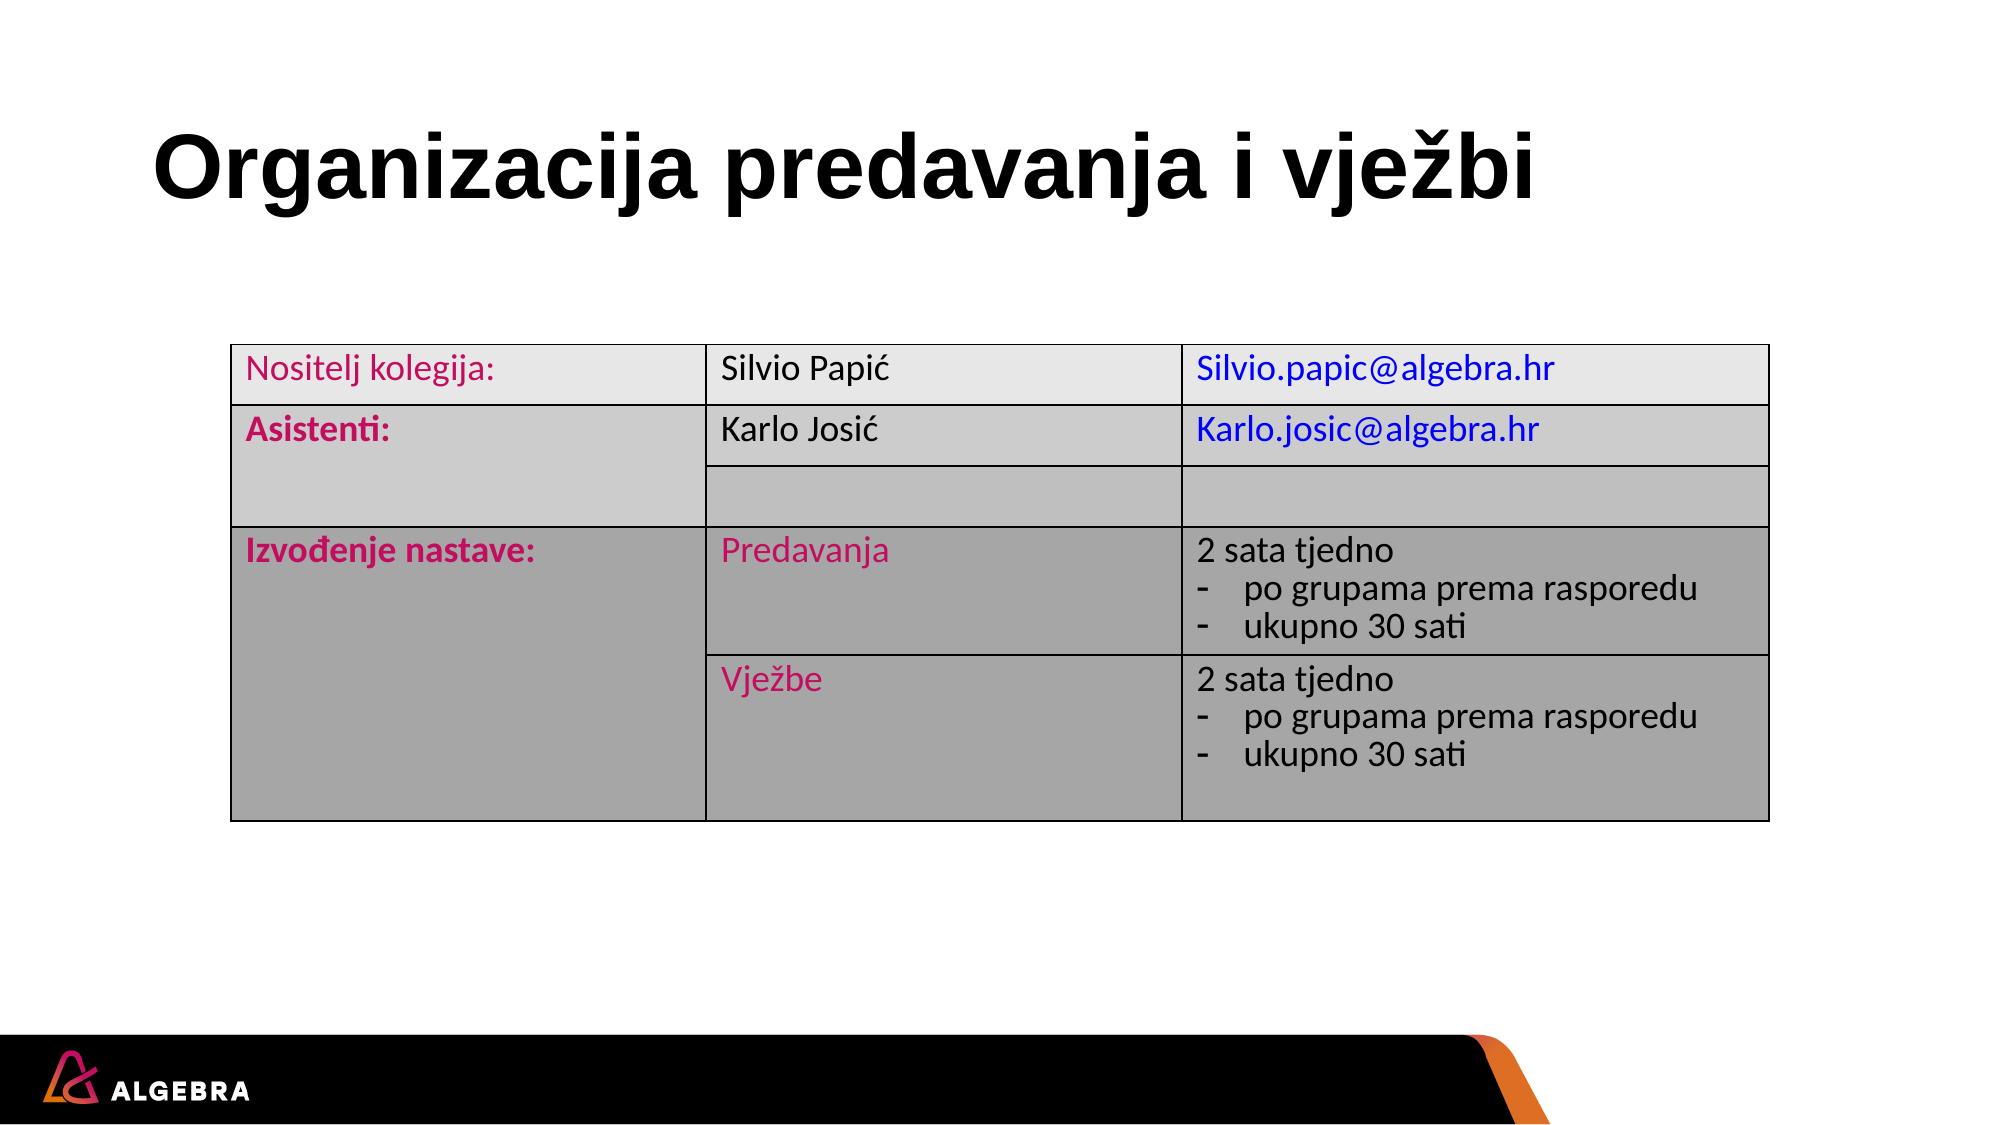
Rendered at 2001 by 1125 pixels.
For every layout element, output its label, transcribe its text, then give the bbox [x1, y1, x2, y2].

table_cell Karlo.josic@algebra.hr [1183, 406, 1768, 465]
table_cell 2 sata tjedno po grupama prema rasporedu ukupno 30 sati [1183, 528, 1768, 654]
table_header Silvio.papic@algebra.hr [1183, 345, 1768, 404]
table_cell Izvođenje nastave: [232, 528, 705, 820]
table_cell [707, 467, 1181, 526]
table_cell Karlo Josić [707, 406, 1181, 465]
table_cell Vježbe [707, 656, 1181, 820]
table_cell Predavanja [707, 528, 1181, 654]
table_cell 2 sata tjedno po grupama prema rasporedu ukupno 30 sati [1183, 656, 1768, 820]
table_header Nositelj kolegija: [232, 345, 705, 404]
table_header Silvio Papić [707, 345, 1181, 404]
table_cell Asistenti: [232, 406, 705, 526]
picture [0, 1034, 1733, 1125]
table_cell [1183, 467, 1768, 526]
title Organizacija predavanja i vježbi [137, 59, 1863, 278]
